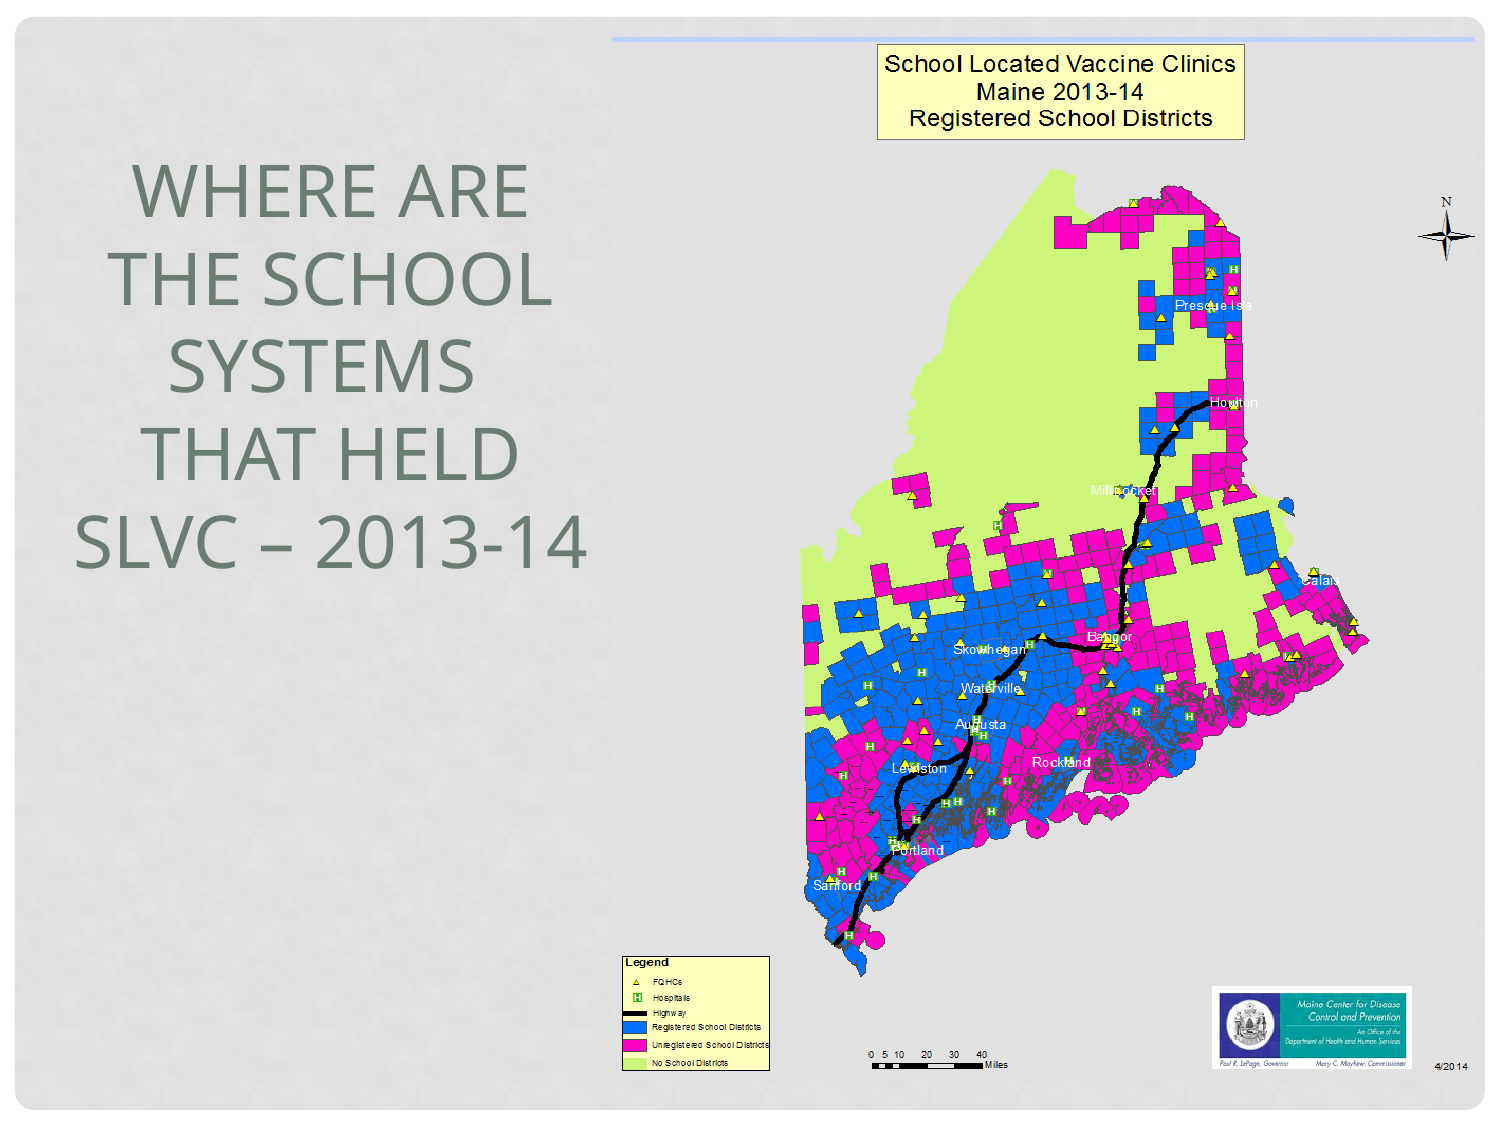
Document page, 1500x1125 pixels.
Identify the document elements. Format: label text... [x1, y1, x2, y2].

picture [612, 37, 1476, 1079]
text_box Where are the School Systems that held SLVC – 2013-14 [50, 137, 612, 625]
